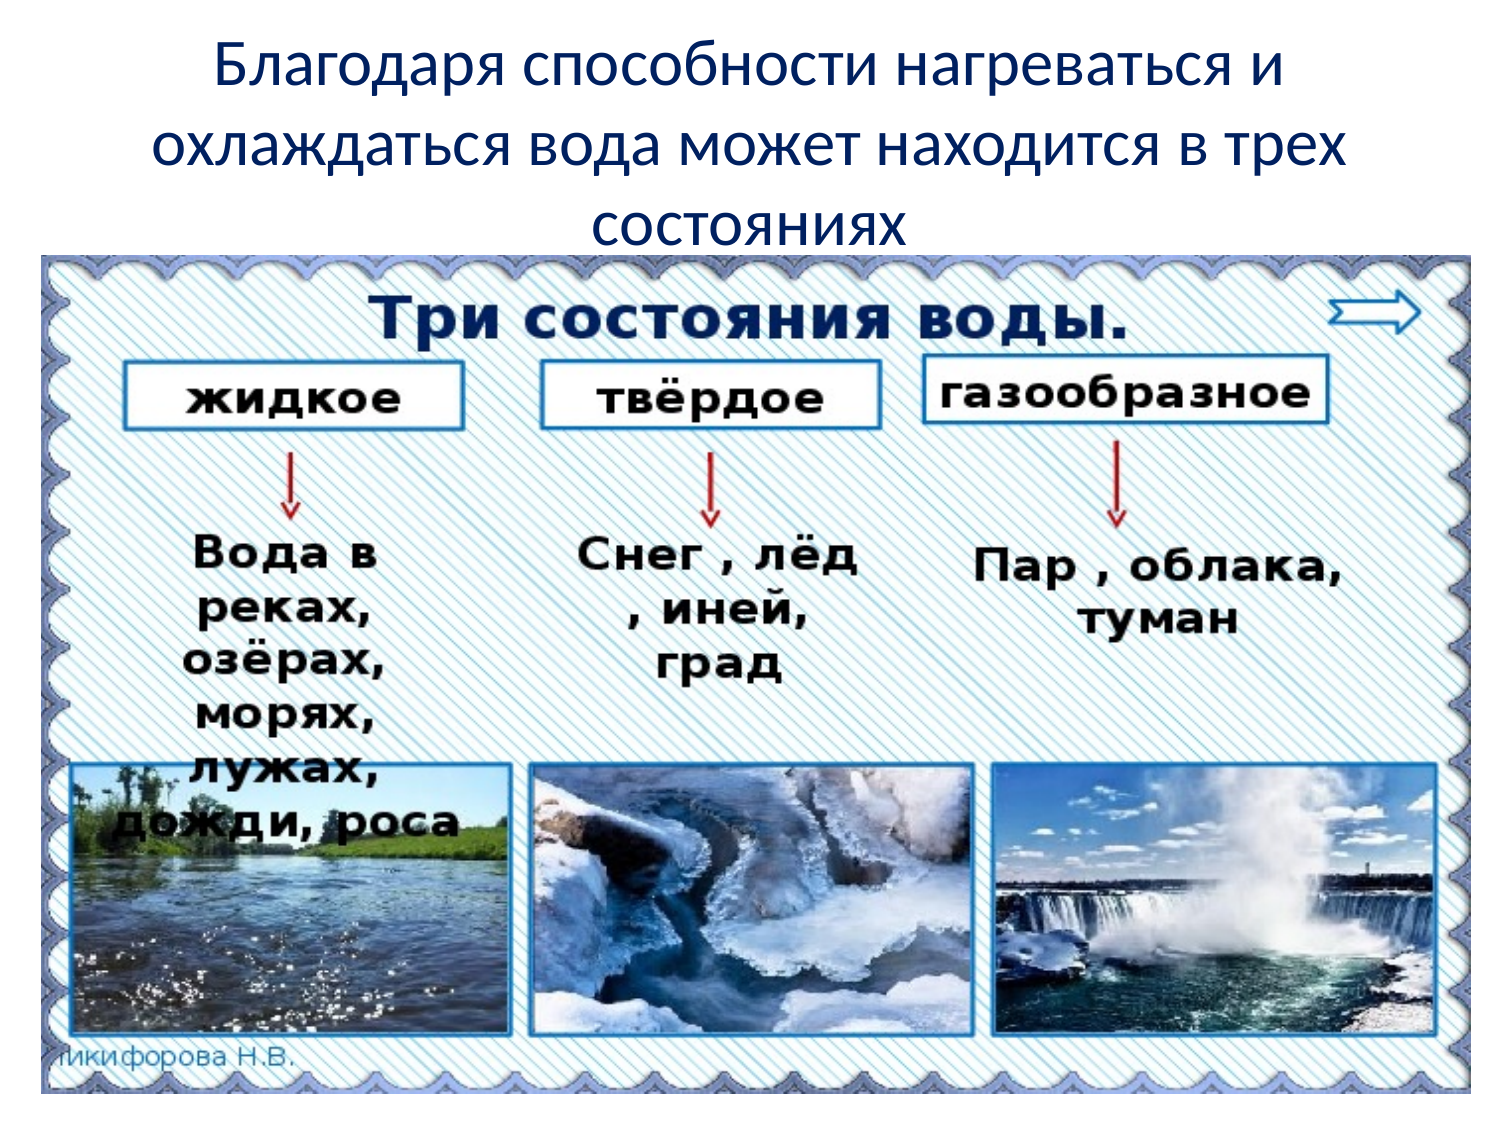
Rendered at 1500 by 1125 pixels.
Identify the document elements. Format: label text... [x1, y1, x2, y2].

title Благодаря способности нагреваться и охлаждаться вода может находится в трех состояниях [17, 45, 1483, 233]
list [41, 255, 1471, 1095]
